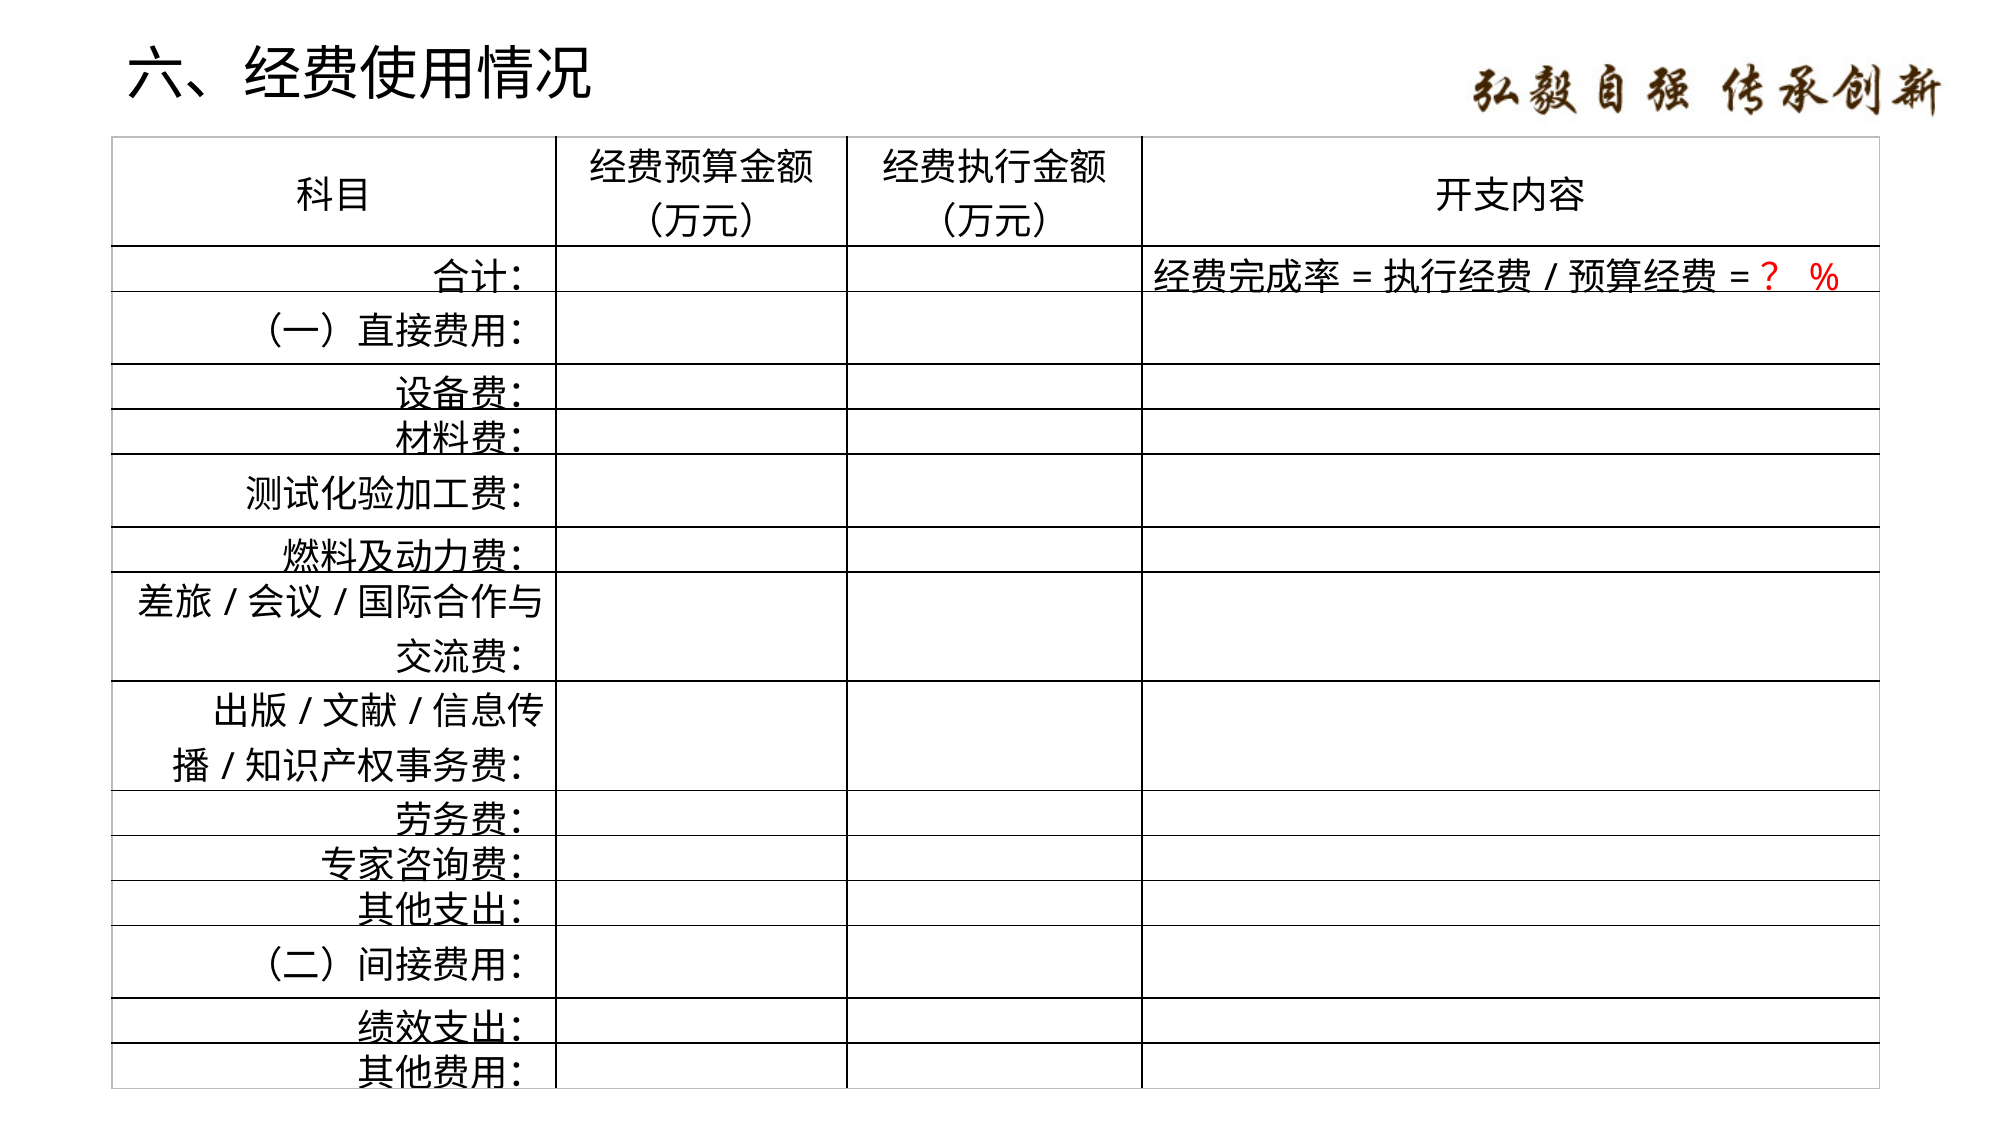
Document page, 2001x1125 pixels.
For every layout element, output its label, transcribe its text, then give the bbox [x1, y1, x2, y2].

table_cell [1143, 455, 1879, 526]
table_cell [848, 365, 1141, 408]
table_cell [557, 573, 846, 680]
table_cell 绩效支出： [113, 999, 555, 1042]
table_cell [557, 881, 846, 925]
table_cell [557, 836, 846, 880]
table_cell [557, 1044, 846, 1088]
table_cell [557, 528, 846, 571]
table_cell [848, 836, 1141, 880]
table_cell 燃料及动力费： [113, 528, 555, 571]
table_cell [848, 247, 1141, 291]
table_cell 差旅/会议/国际合作与交流费： [113, 573, 555, 680]
table_cell [1143, 573, 1879, 680]
table_cell 设备费： [113, 365, 555, 408]
table_cell 劳务费： [113, 791, 555, 835]
table_cell 经费完成率=执行经费/预算经费=？% [1143, 247, 1879, 291]
table_header 科目 [113, 138, 555, 245]
table_cell 材料费： [113, 410, 555, 453]
table_cell [557, 247, 846, 291]
table_cell [557, 455, 846, 526]
table_cell [848, 881, 1141, 925]
text_box 六、经费使用情况 [112, 28, 1353, 114]
table_cell [557, 365, 846, 408]
table_cell 其他费用： [113, 1044, 555, 1088]
table_header 经费预算金额（万元） [557, 138, 846, 245]
table_cell [1143, 365, 1879, 408]
table_cell [1143, 528, 1879, 571]
table_cell [557, 926, 846, 997]
table_cell [557, 410, 846, 453]
table_cell （二）间接费用： [113, 926, 555, 997]
table_cell [848, 682, 1141, 790]
table_cell [848, 528, 1141, 571]
table_cell [1143, 292, 1879, 363]
table_cell [1143, 791, 1879, 835]
table_cell [848, 292, 1141, 363]
table_cell [557, 682, 846, 790]
table_cell [848, 791, 1141, 835]
table_cell [1143, 881, 1879, 925]
table_cell [557, 791, 846, 835]
table_cell （一）直接费用： [113, 292, 555, 363]
table_cell [1143, 1044, 1879, 1088]
picture [1443, 24, 1988, 161]
table_header 开支内容 [1143, 138, 1879, 245]
table_cell [557, 292, 846, 363]
table_cell [1143, 926, 1879, 997]
table_cell [848, 410, 1141, 453]
table_cell 专家咨询费： [113, 836, 555, 880]
table_cell [848, 926, 1141, 997]
table_cell [1143, 410, 1879, 453]
table_cell [1143, 836, 1879, 880]
table_cell [1143, 682, 1879, 790]
table_header 经费执行金额（万元） [848, 138, 1141, 245]
table_cell 测试化验加工费： [113, 455, 555, 526]
table_cell 出版/文献/信息传播/知识产权事务费： [113, 682, 555, 790]
table_cell [848, 999, 1141, 1042]
table_cell [1143, 999, 1879, 1042]
table_cell [848, 1044, 1141, 1088]
table_cell [848, 455, 1141, 526]
table_cell [848, 573, 1141, 680]
table_cell 合计： [113, 247, 555, 291]
table_cell [557, 999, 846, 1042]
table_cell 其他支出： [113, 881, 555, 925]
